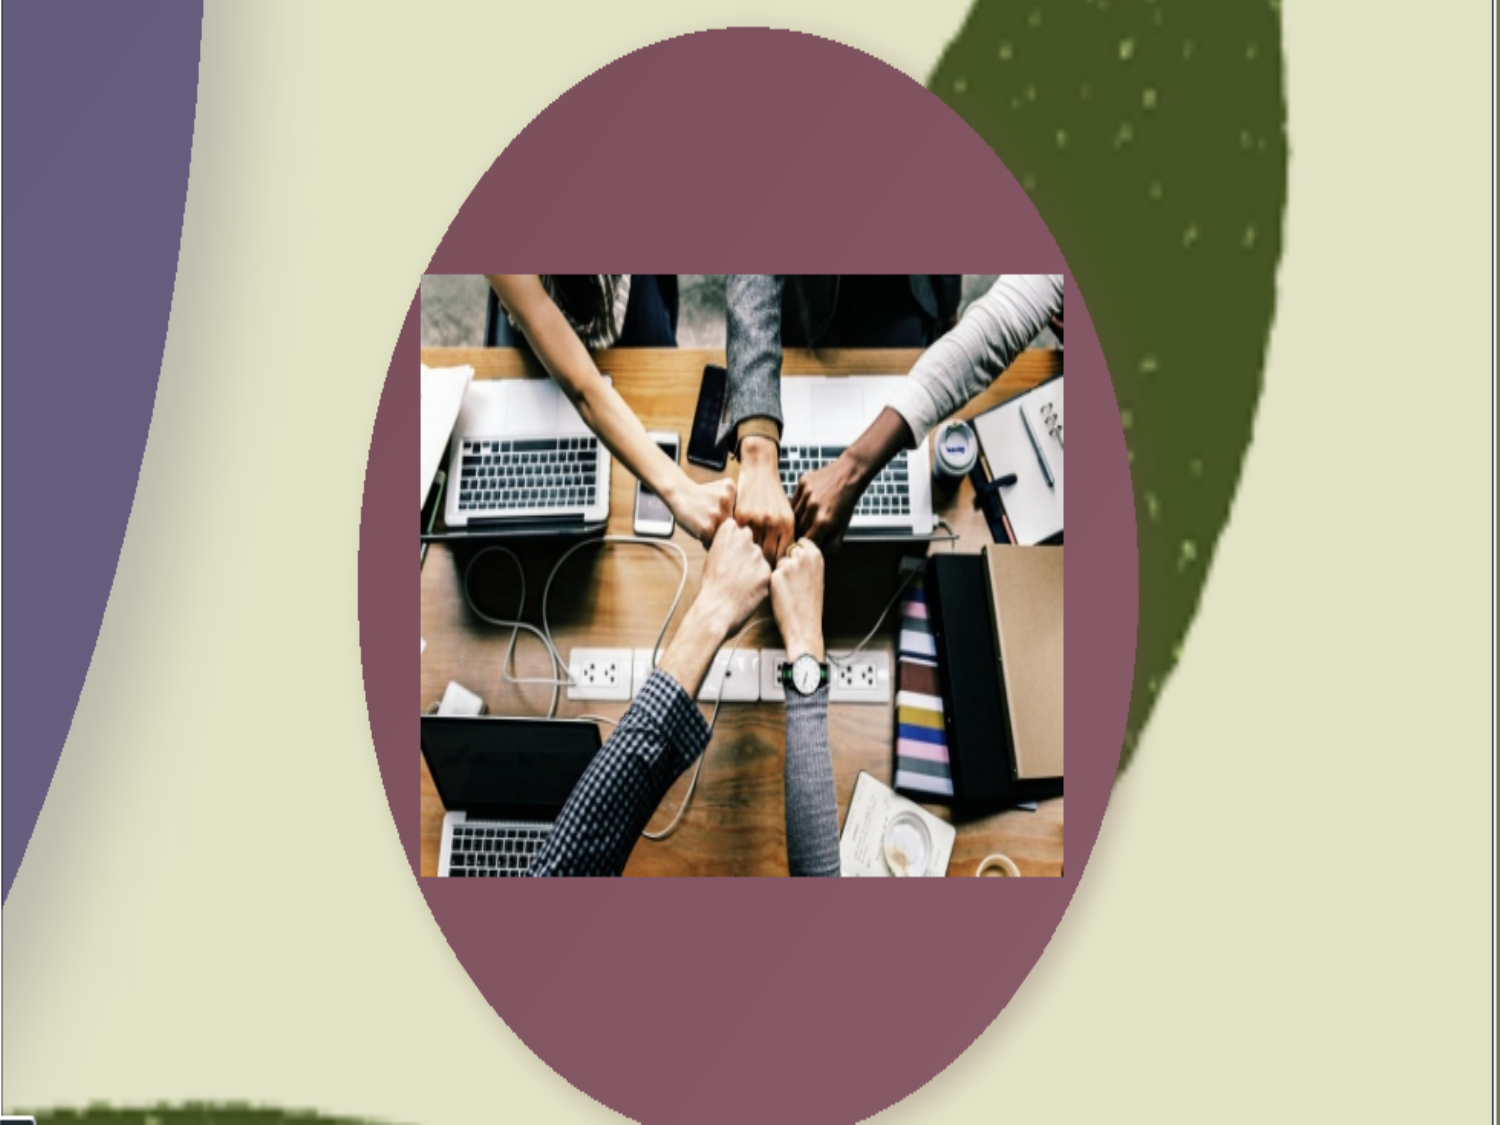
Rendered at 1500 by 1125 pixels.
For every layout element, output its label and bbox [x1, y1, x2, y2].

list [0, 0, 1500, 1125]
